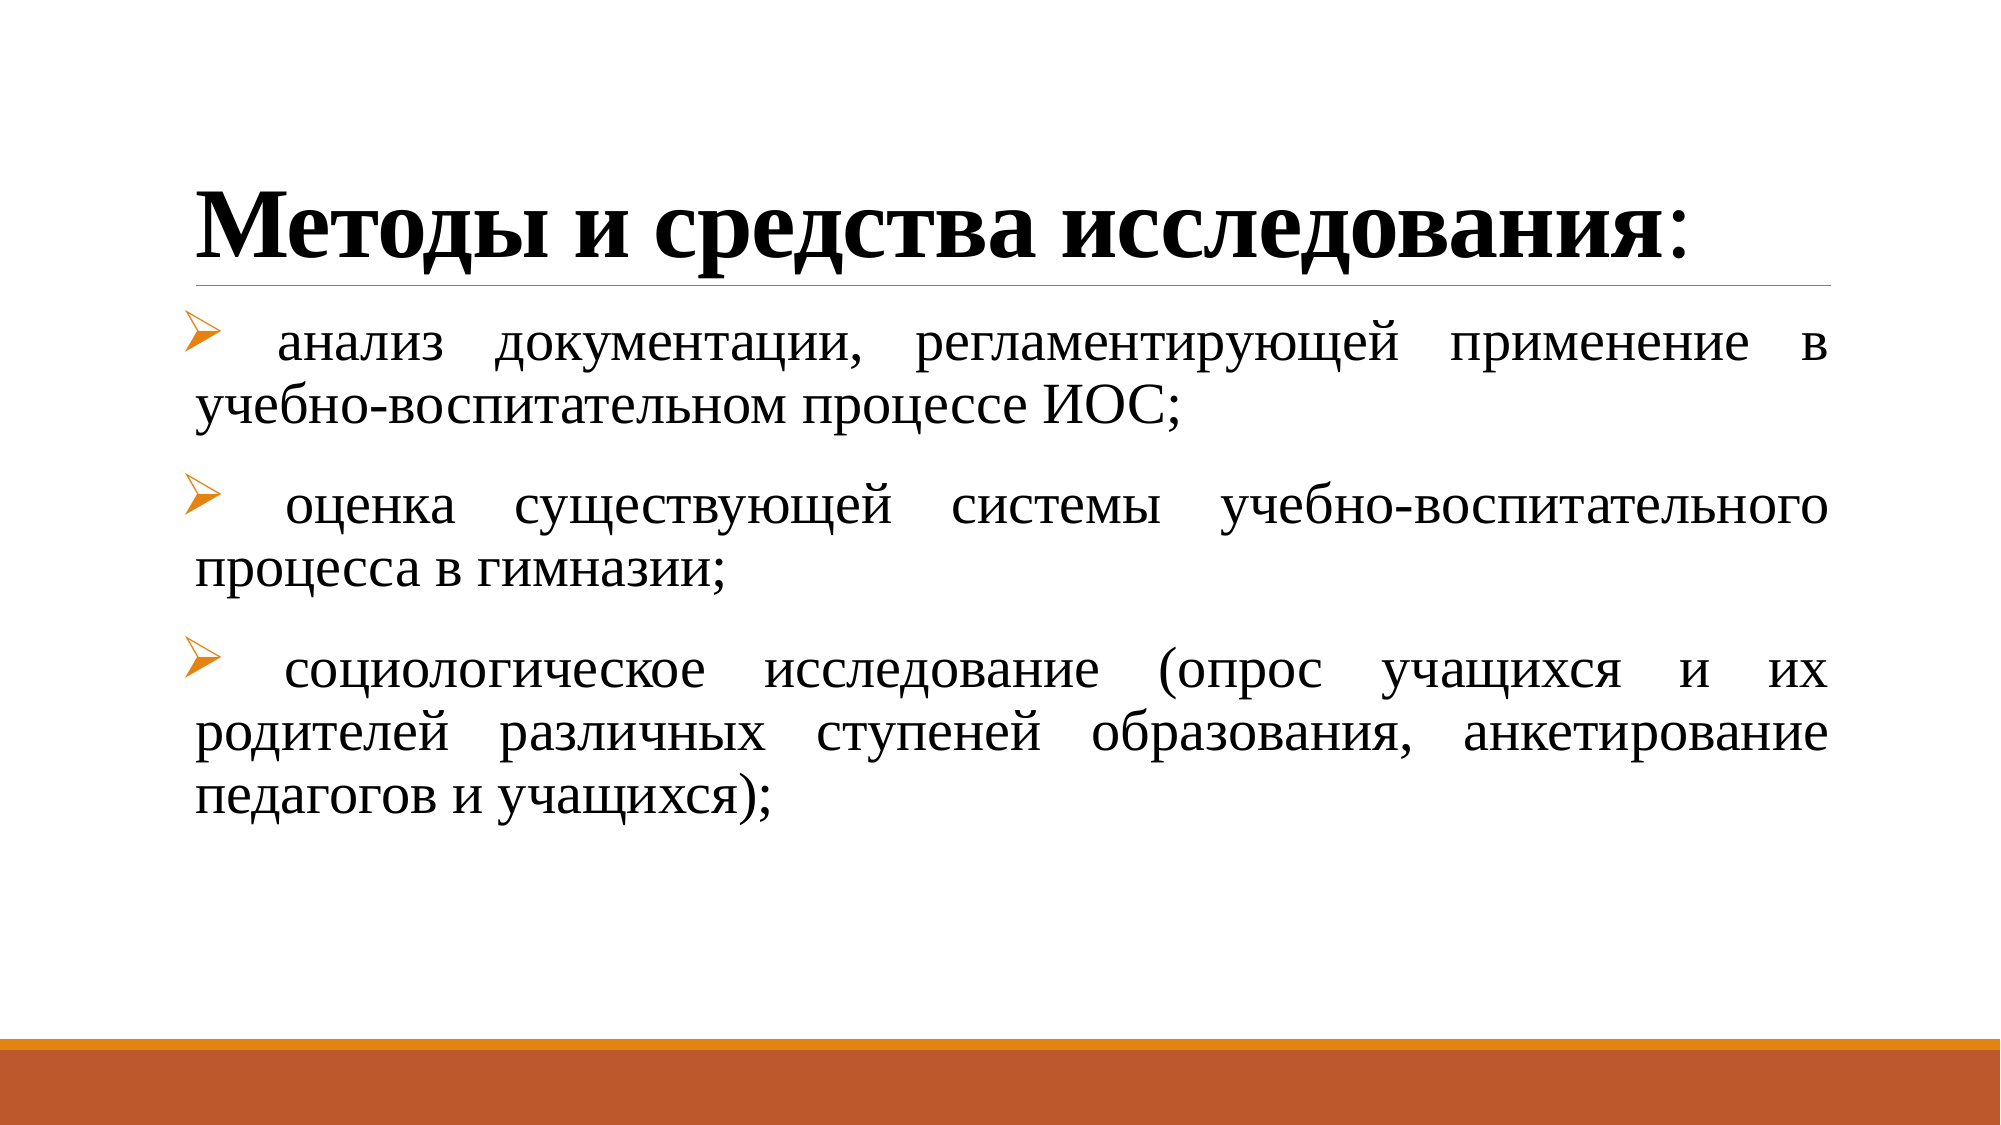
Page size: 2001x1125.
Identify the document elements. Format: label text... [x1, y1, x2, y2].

title Методы и средства исследования: [180, 47, 1830, 285]
list анализ документации, регламентирующей применение в учебно-воспитательном процессе ИОС; оценка существующей системы учебно-воспитательного процесса в гимназии; социологическое исследование (опрос учащихся и их родителей различных ступеней образования, анкетирование педагогов и учащихся); [180, 302, 1830, 963]
